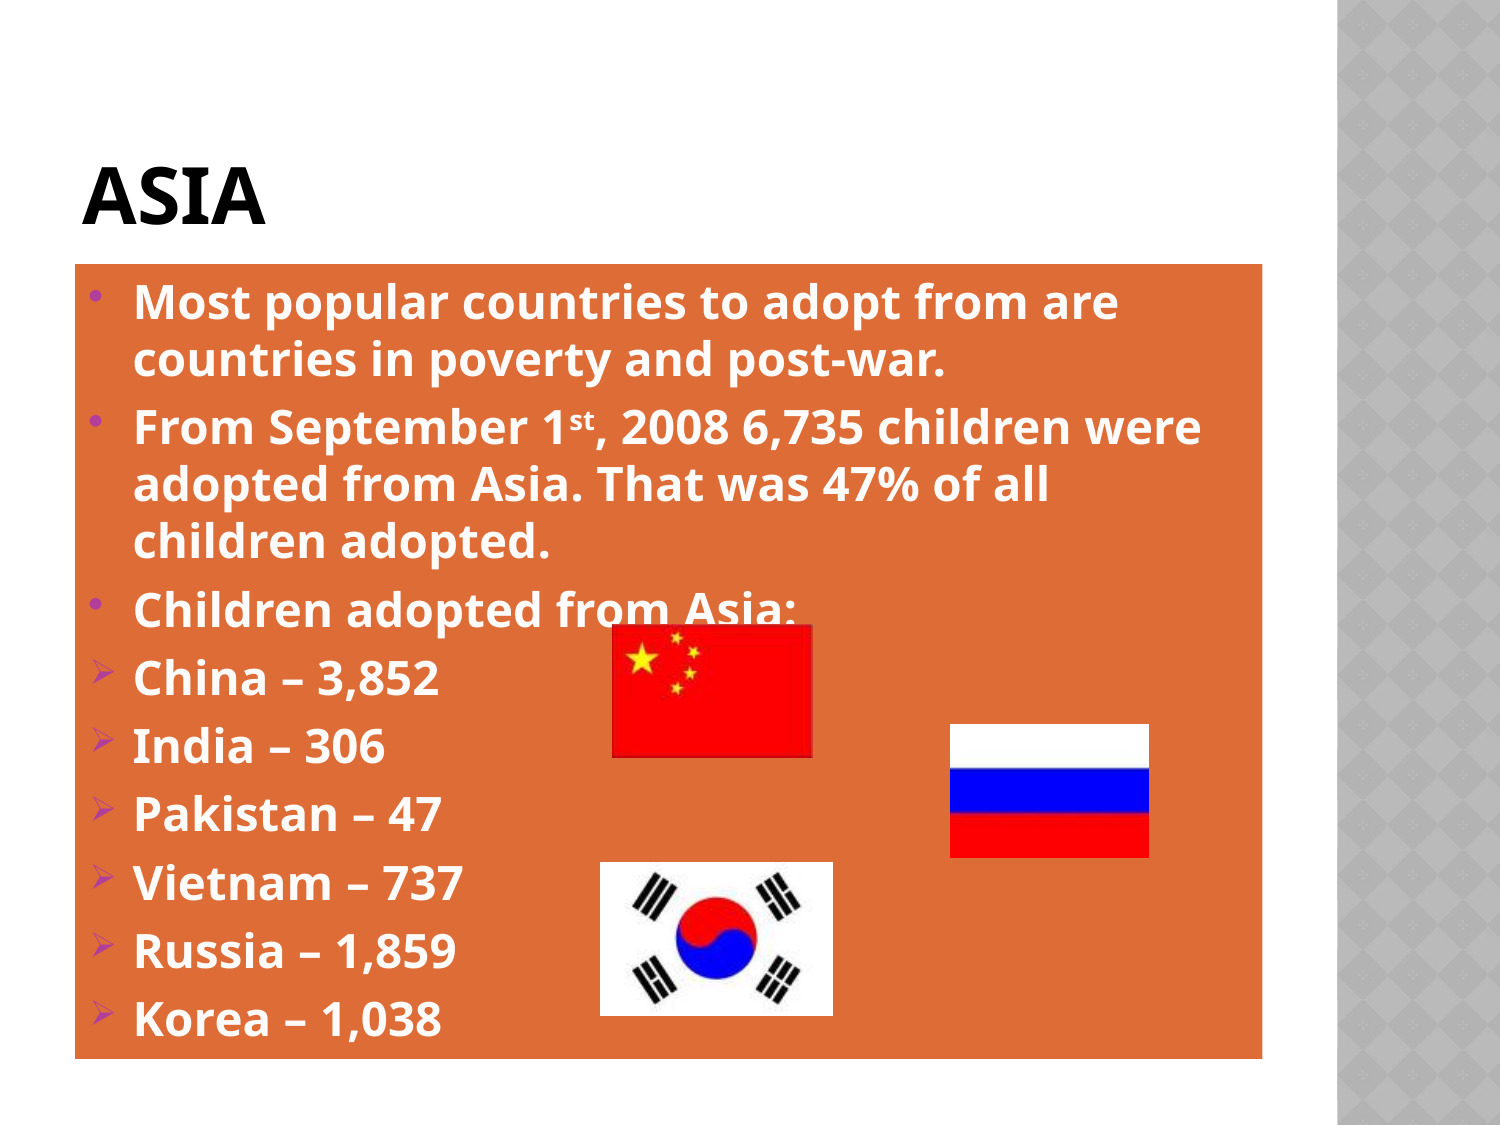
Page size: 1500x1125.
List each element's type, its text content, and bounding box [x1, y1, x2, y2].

picture [612, 624, 813, 759]
picture [949, 724, 1149, 859]
picture [599, 862, 834, 1017]
title Asia [75, 52, 1263, 240]
list Most popular countries to adopt from are countries in poverty and post-war. From September 1st, 2008 6,735 children were adopted from Asia. That was 47% of all children adopted. Children adopted from Asia: China – 3,852 India – 306 Pakistan – 47 Vietnam – 737 Russia – 1,859 Korea – 1,038 [75, 264, 1263, 1059]
